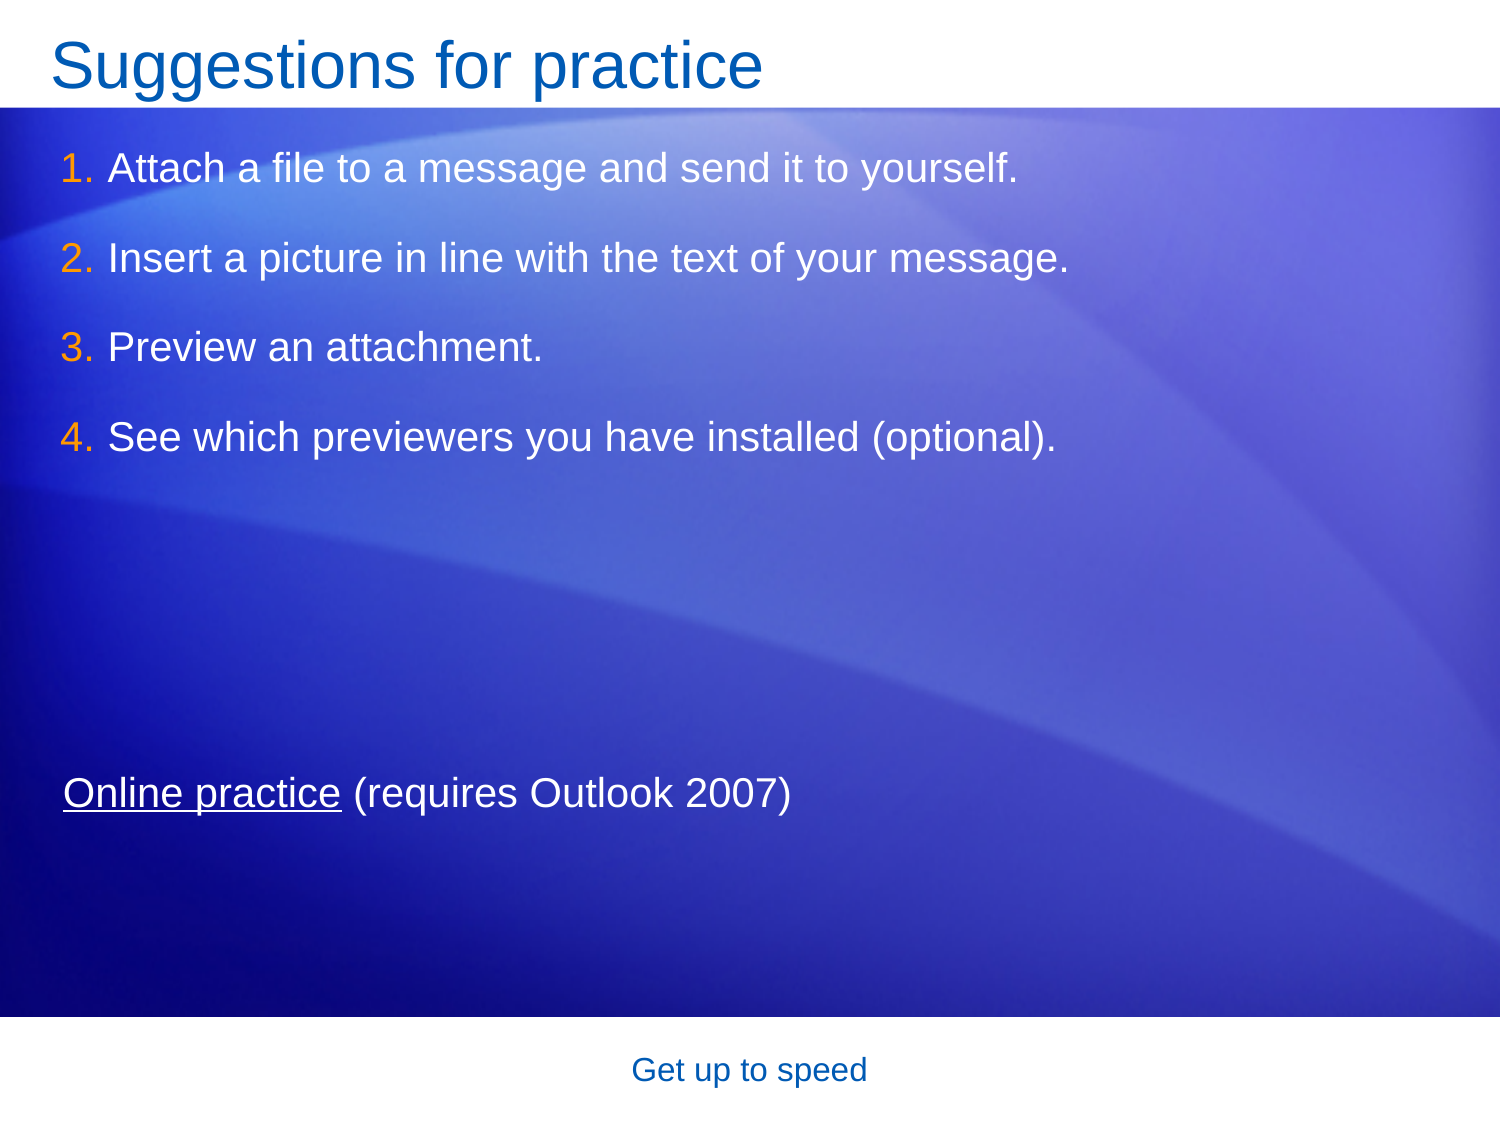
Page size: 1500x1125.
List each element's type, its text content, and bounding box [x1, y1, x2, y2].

list Attach a file to a message and send it to yourself. Insert a picture in line with the text of your message. Preview an attachment. See which previewers you have installed (optional). [45, 133, 1500, 673]
picture [0, 108, 1500, 1017]
text_box Online practice (requires Outlook 2007) [48, 758, 1432, 883]
footer Get up to speed [445, 1016, 1055, 1096]
title Suggestions for practice [34, 11, 1386, 113]
